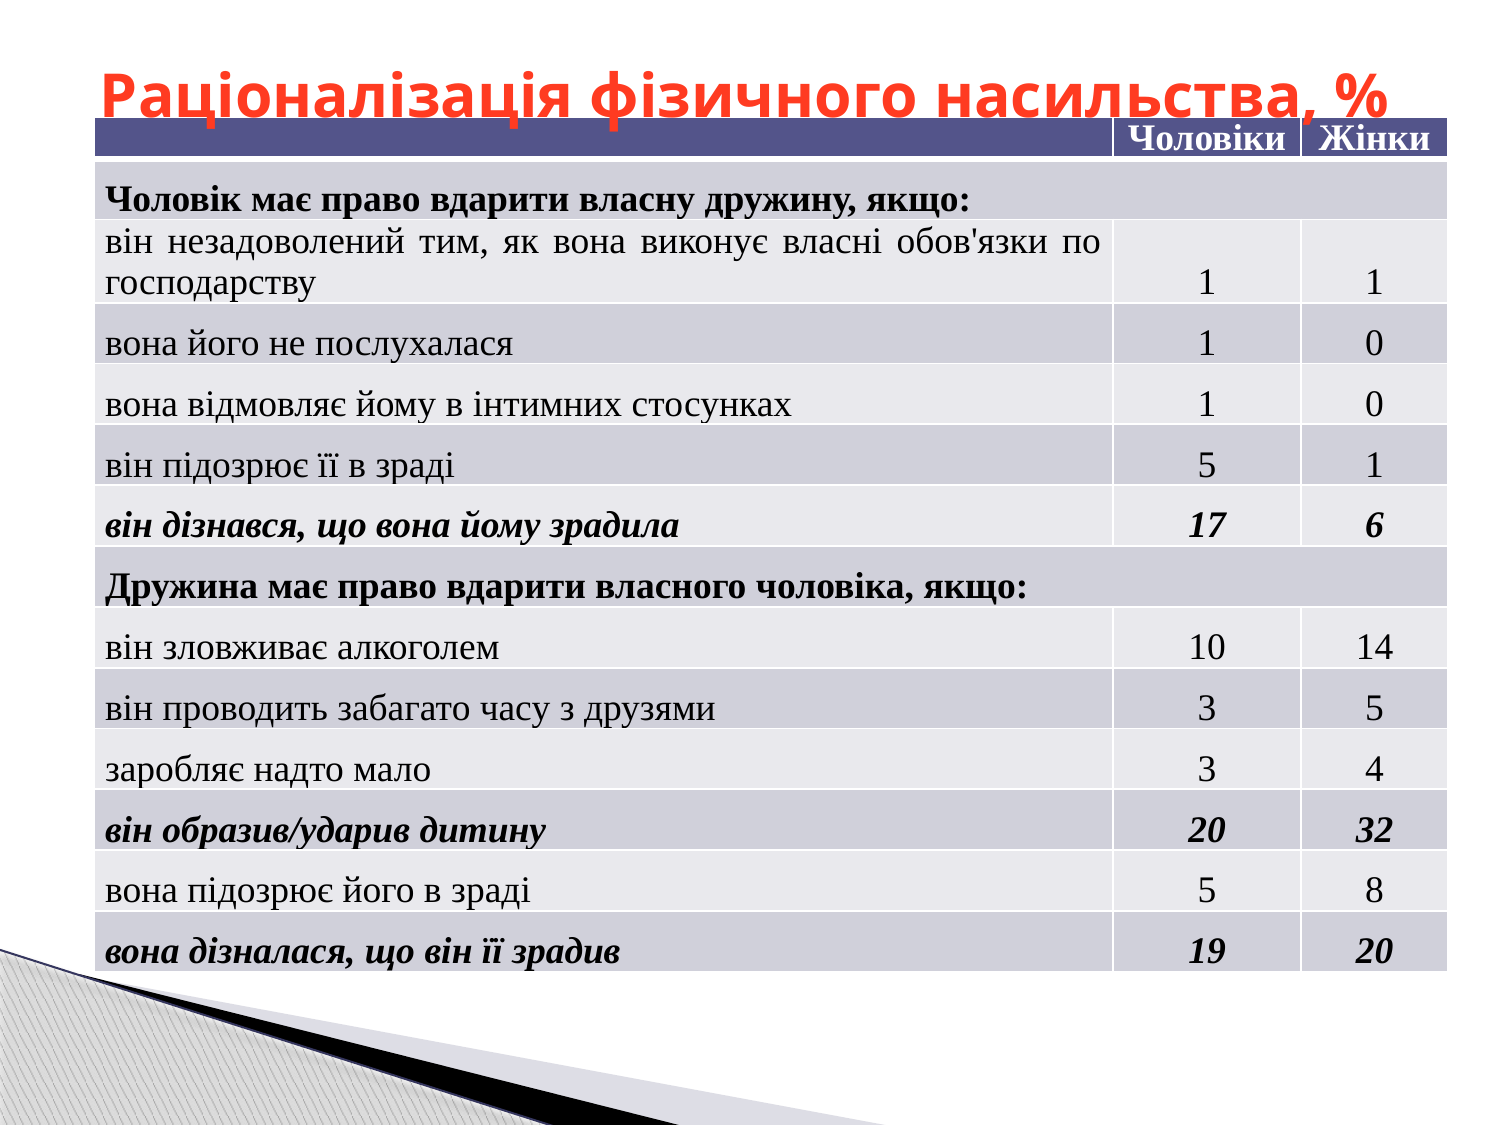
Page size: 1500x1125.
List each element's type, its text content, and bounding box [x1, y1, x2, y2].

table_cell 5 [1302, 669, 1447, 728]
table_cell 4 [1302, 729, 1447, 788]
table_cell вона його не послухалася [95, 304, 1112, 363]
table_cell 17 [1114, 486, 1300, 545]
table_cell 0 [1302, 364, 1447, 423]
table_cell він дізнався, що вона йому зрадила [95, 486, 1112, 545]
table_cell Чоловік має право вдарити власну дружину, якщо: [95, 162, 1447, 219]
table_cell 6 [1302, 486, 1447, 545]
table_cell 3 [1114, 729, 1300, 788]
table_cell він проводить забагато часу з друзями [95, 669, 1112, 728]
table_cell 1 [1114, 220, 1300, 302]
table_cell 20 [1114, 790, 1300, 849]
table_cell 14 [1302, 608, 1447, 667]
table_cell 5 [1114, 425, 1300, 484]
table_cell 20 [1302, 912, 1447, 971]
table_cell 0 [1302, 304, 1447, 363]
table_cell він підозрює її в зраді [95, 425, 1112, 484]
table_cell 1 [1302, 425, 1447, 484]
table_cell він зловживає алкоголем [95, 608, 1112, 667]
table_cell він незадоволений тим, як вона виконує власні обов'язки по господарству [95, 220, 1112, 302]
table_cell 1 [1114, 364, 1300, 423]
table_cell вона дізналася, що він її зрадив [95, 912, 1112, 971]
table_cell 1 [1302, 220, 1447, 302]
table_cell 3 [1114, 669, 1300, 728]
table_cell вона підозрює його в зраді [95, 851, 1112, 910]
table_cell він образив/ударив дитину [95, 790, 1112, 849]
table_cell заробляє надто мало [95, 729, 1112, 788]
table_cell 5 [1114, 851, 1300, 910]
table_cell вона відмовляє йому в інтимних стосунках [95, 364, 1112, 423]
table_cell 10 [1114, 608, 1300, 667]
title Раціоналізація фізичного насильства, % [70, 35, 1421, 153]
table_cell Дружина має право вдарити власного чоловіка, якщо: [95, 547, 1447, 606]
table_cell 19 [1114, 912, 1300, 971]
table_cell 1 [1114, 304, 1300, 363]
table_header Жінки [1302, 118, 1447, 156]
table_cell 8 [1302, 851, 1447, 910]
table_cell 32 [1302, 790, 1447, 849]
